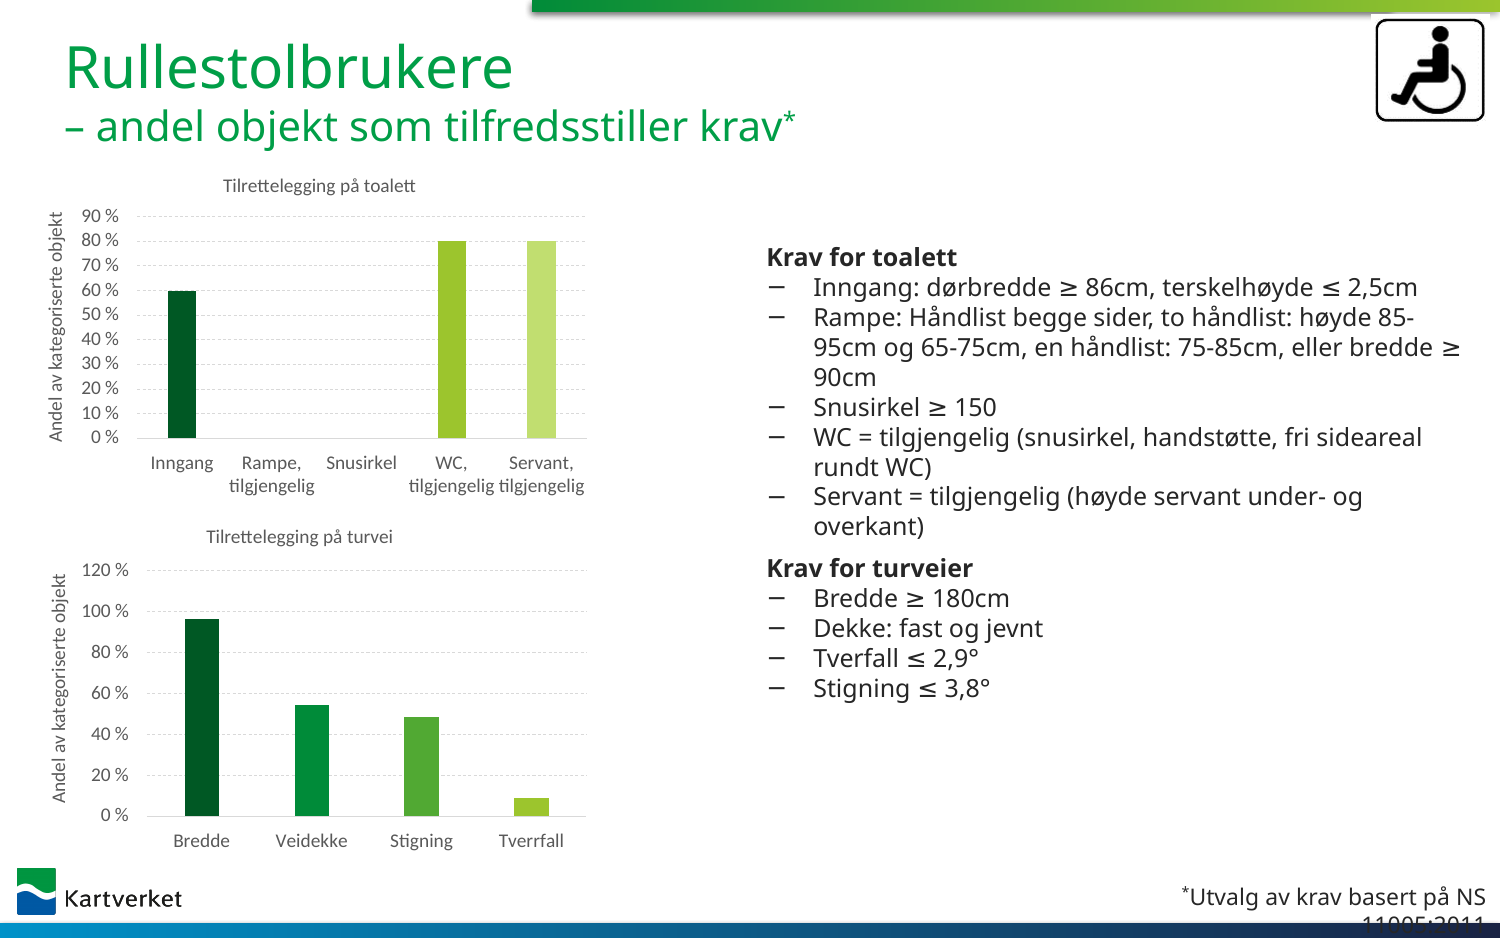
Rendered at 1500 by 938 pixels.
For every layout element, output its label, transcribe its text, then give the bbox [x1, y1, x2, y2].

text_box *Utvalg av krav basert på NS 11005:2011 [1068, 873, 1500, 938]
picture [41, 166, 598, 505]
text_box Krav for turveier Bredde ≥ 180cm Dekke: fast og jevnt Tverfall ≤ 2,9° Stigning ≤ 3,8° [751, 545, 1483, 710]
text_box Krav for toalett Inngang: dørbredde ≥ 86cm, terskelhøyde ≤ 2,5cm Rampe: Håndlist begge sider, to håndlist: høyde 85-95cm og 65-75cm, en håndlist: 75-85cm, eller bredde ≥ 90cm Snusirkel ≥ 150 WC = tilgjengelig (snusirkel, handstøtte, fri sideareal rundt WC) Servant = tilgjengelig (høyde servant under- og overkant) [751, 234, 1483, 545]
picture [1371, 13, 1491, 127]
picture [41, 520, 598, 859]
text_box Rullestolbrukere – andel objekt som tilfredsstiller krav* [49, 14, 1431, 158]
